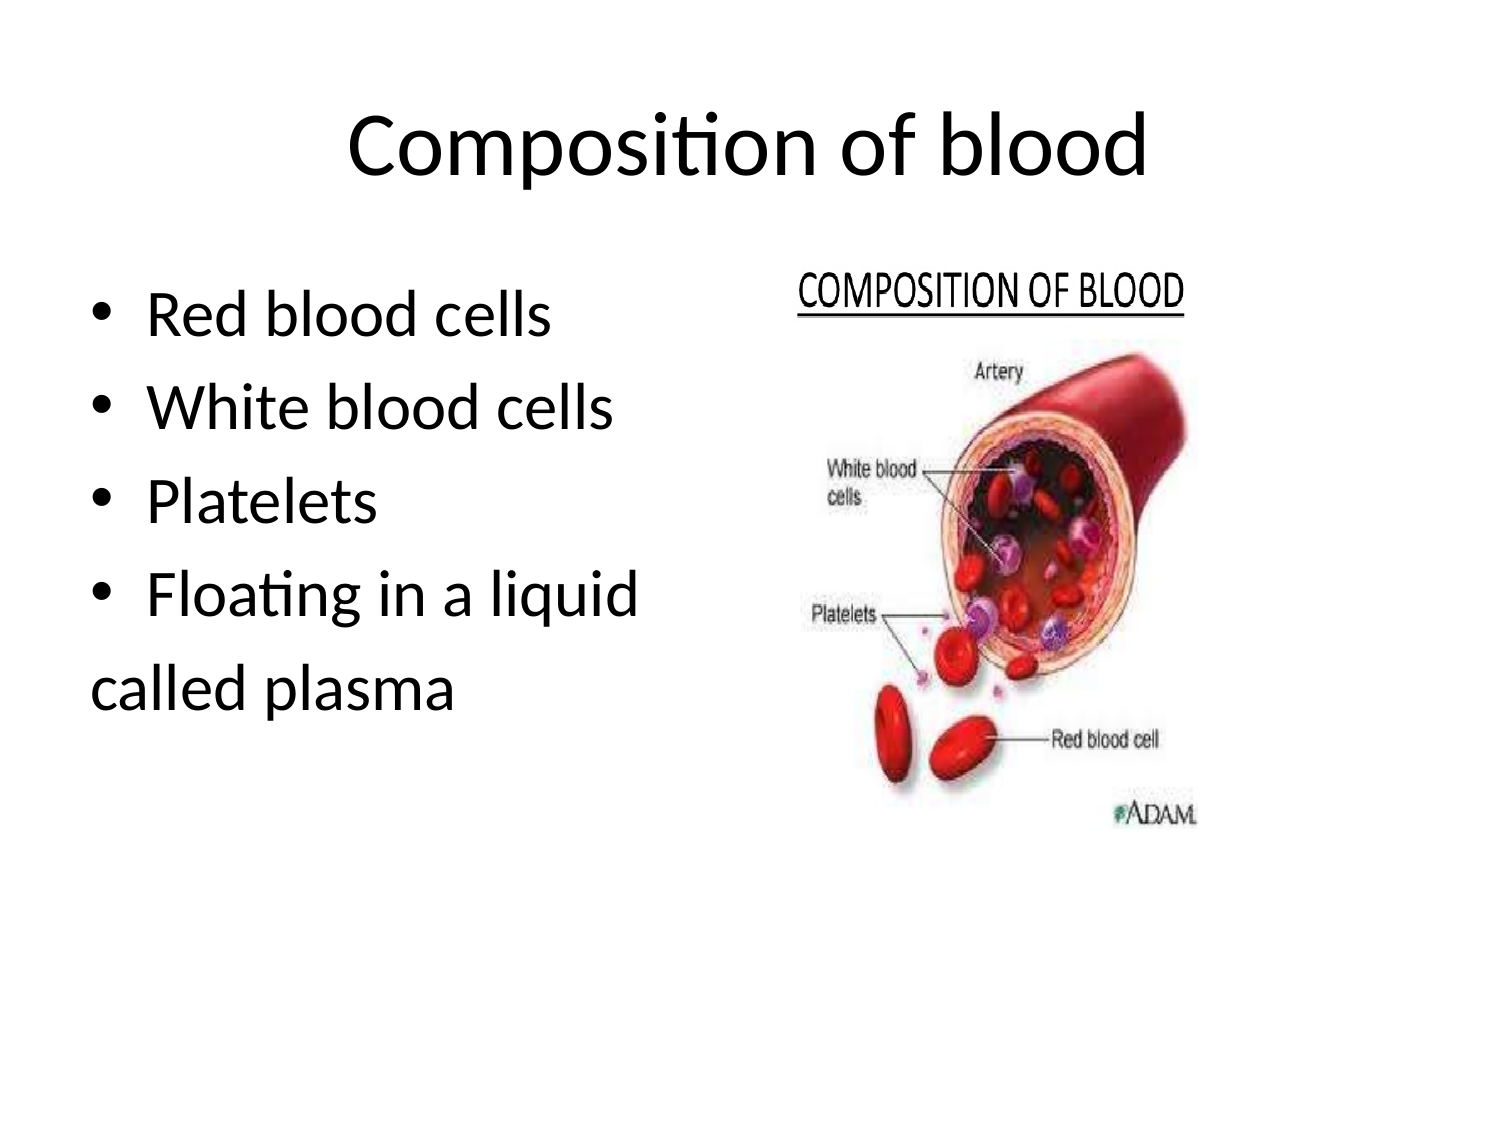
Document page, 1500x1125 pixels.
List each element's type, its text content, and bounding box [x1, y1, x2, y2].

picture [687, 209, 1294, 865]
list Red blood cells White blood cells Platelets Floating in a liquid called plasma [75, 262, 1425, 1005]
title Composition of blood [75, 45, 1425, 233]
